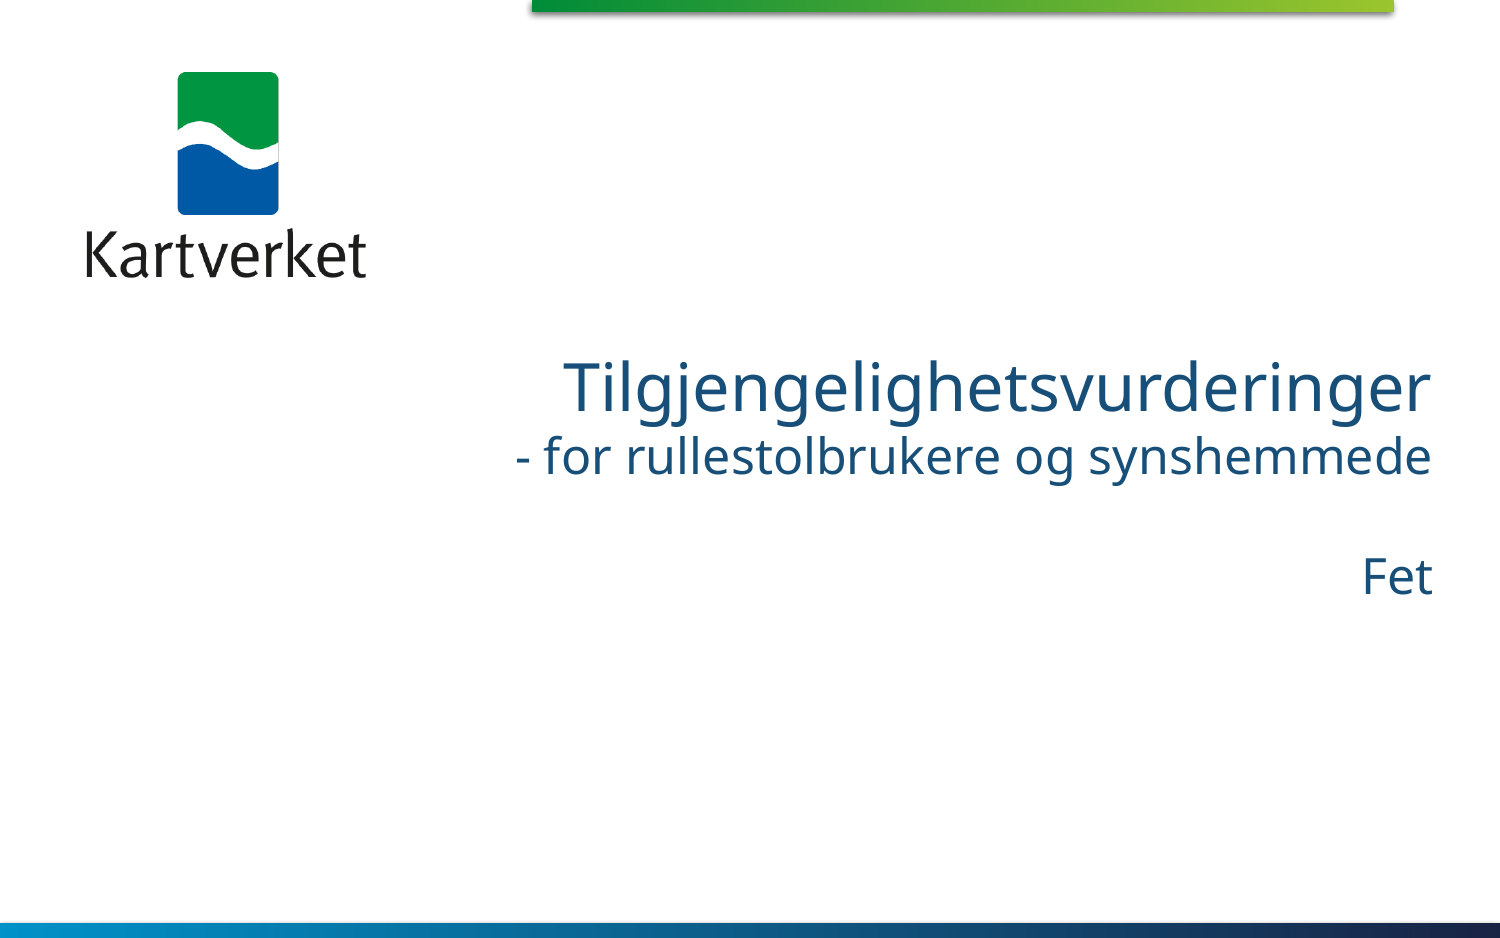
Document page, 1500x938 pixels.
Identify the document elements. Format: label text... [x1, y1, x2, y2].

text_box Tilgjengelighetsvurderinger - for rullestolbrukere og synshemmede Fet [66, 337, 1449, 613]
